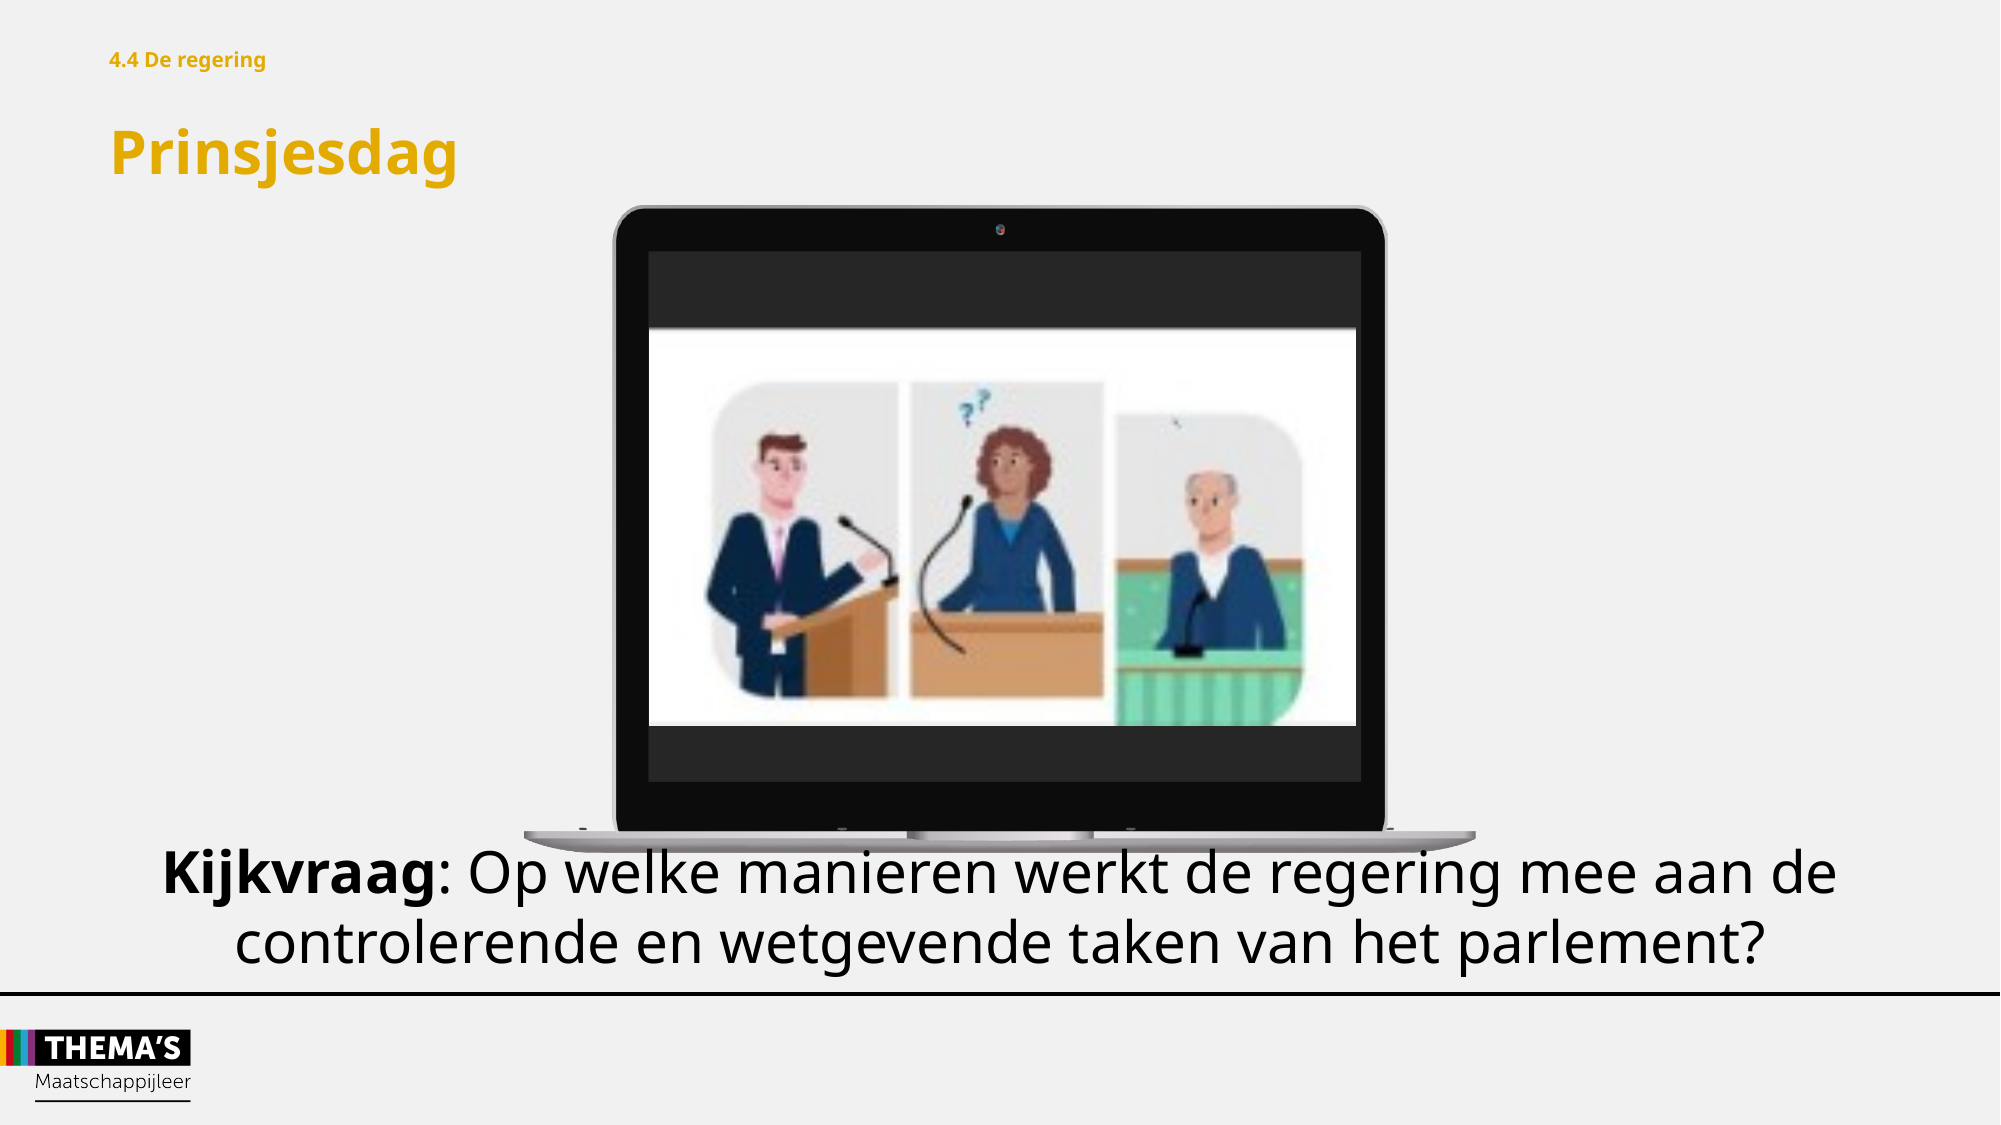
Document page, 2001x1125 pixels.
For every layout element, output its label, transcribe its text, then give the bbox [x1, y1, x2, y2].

text_box Kijkvraag: Op welke manieren werkt de regering mee aan de controlerende en wetgevende taken van het parlement? [146, 827, 1854, 983]
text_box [648, 327, 1356, 727]
picture [524, 205, 1476, 827]
picture [0, 993, 203, 1125]
list 4.4 De regering [94, 33, 941, 88]
list Prinsjesdag [94, 114, 1828, 205]
